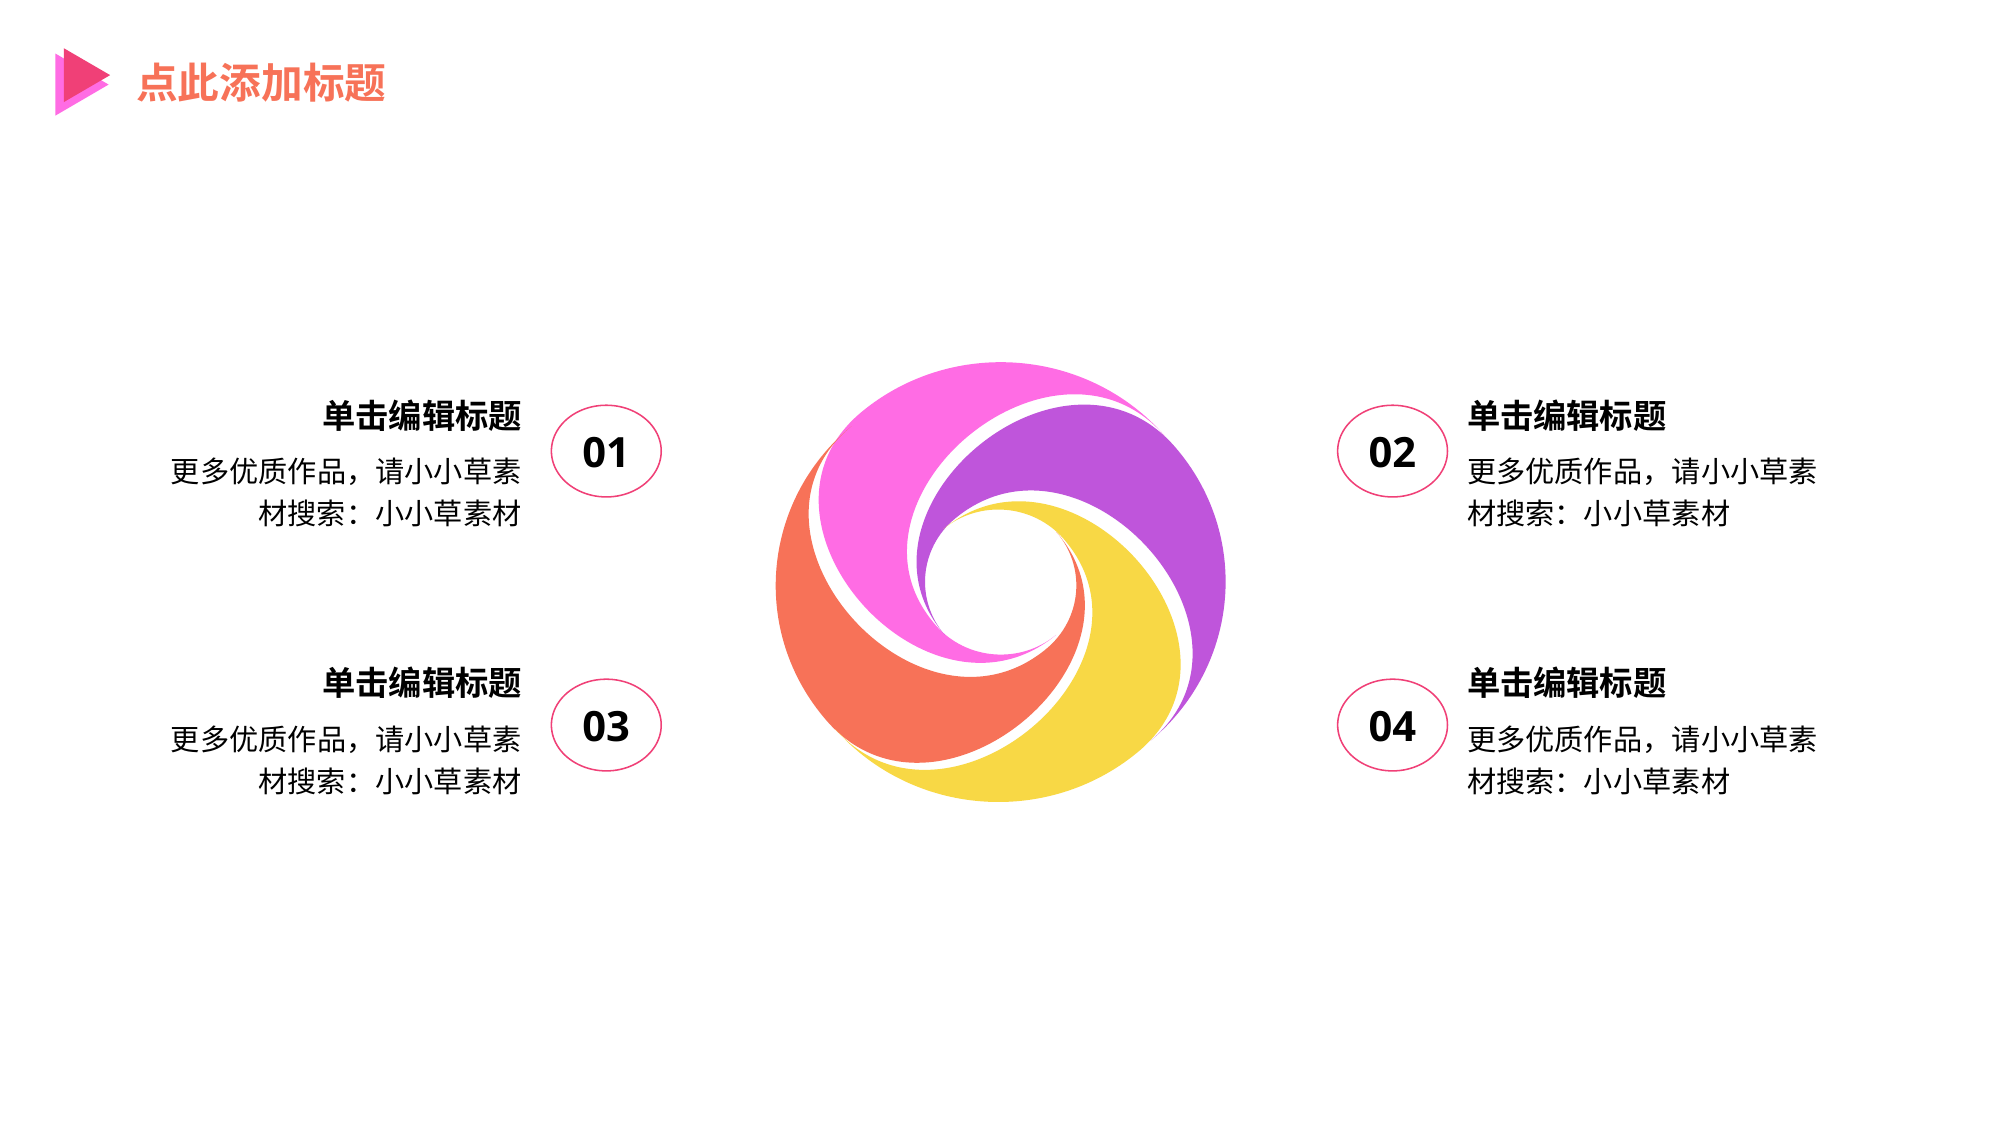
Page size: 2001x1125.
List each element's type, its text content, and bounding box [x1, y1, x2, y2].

text_box 单击编辑标题 [1467, 394, 1693, 435]
text_box 更多优质作品，请小小草素材搜索：小小草素材 [1467, 446, 1841, 531]
text_box 更多优质作品，请小小草素材搜索：小小草素材 [148, 446, 522, 531]
text_box 04 [1337, 679, 1448, 771]
text_box 更多优质作品，请小小草素材搜索：小小草素材 [148, 713, 522, 798]
text_box 01 [551, 405, 662, 497]
text_box 单击编辑标题 [296, 394, 522, 435]
text_box 单击编辑标题 [1467, 662, 1693, 703]
text_box 单击编辑标题 [296, 662, 522, 703]
text_box 02 [1337, 405, 1448, 497]
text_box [720, 309, 1280, 855]
text_box 更多优质作品，请小小草素材搜索：小小草素材 [1467, 713, 1841, 798]
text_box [55, 48, 111, 116]
text_box 点此添加标题 [121, 48, 455, 114]
text_box 03 [551, 679, 662, 771]
